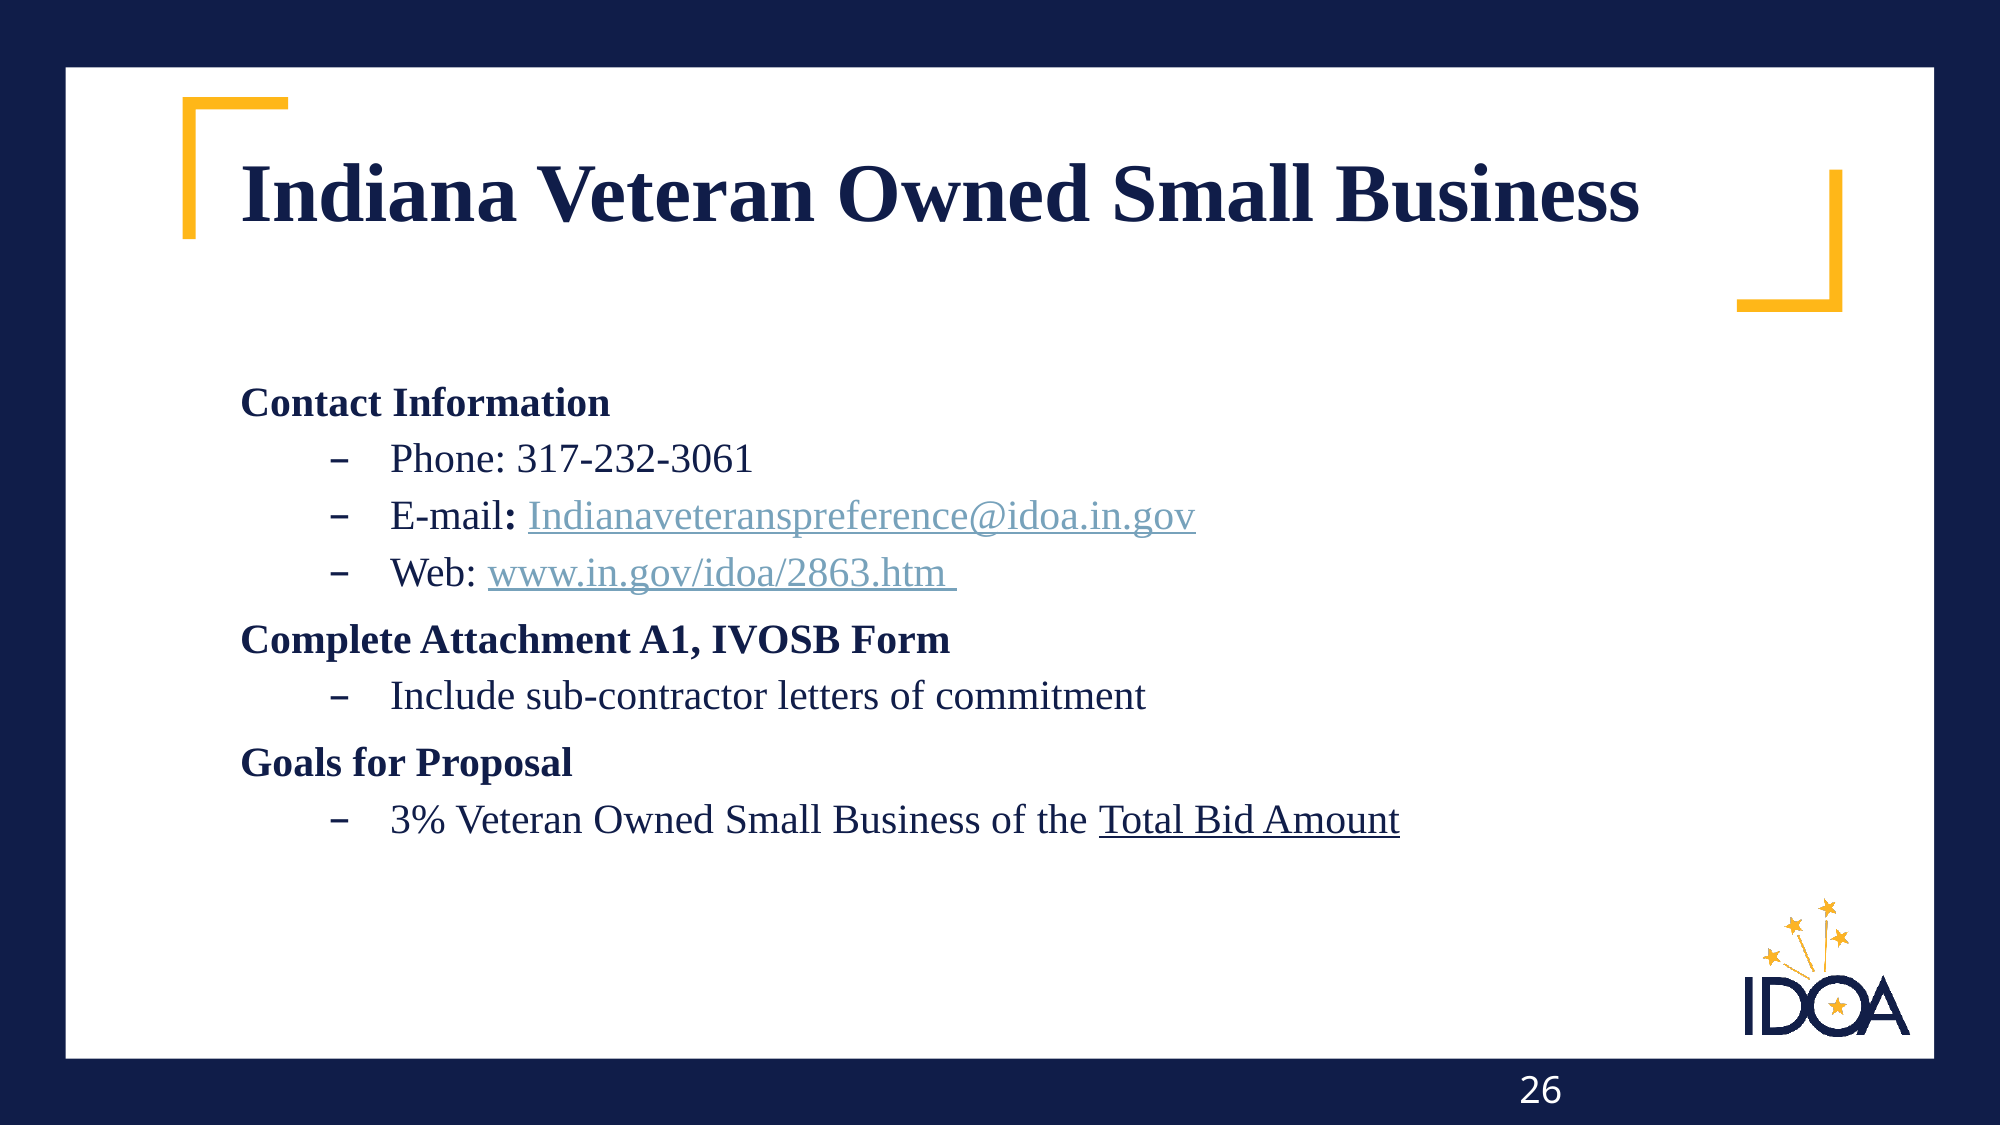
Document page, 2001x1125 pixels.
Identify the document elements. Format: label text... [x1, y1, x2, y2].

picture [1702, 857, 1959, 1114]
title Indiana Veteran Owned Small Business [225, 142, 1870, 279]
list Contact Information Phone: 317-232-3061 E-mail: Indianaveteranspreference@idoa.in.gov Web: www.in.gov/idoa/2863.htm Complete Attachment A1, IVOSB Form Include sub-contractor letters of commitment Goals for Proposal 3% Veteran Owned Small Business of the Total Bid Amount [225, 375, 1800, 966]
slide_number 26 [1504, 1058, 1767, 1125]
